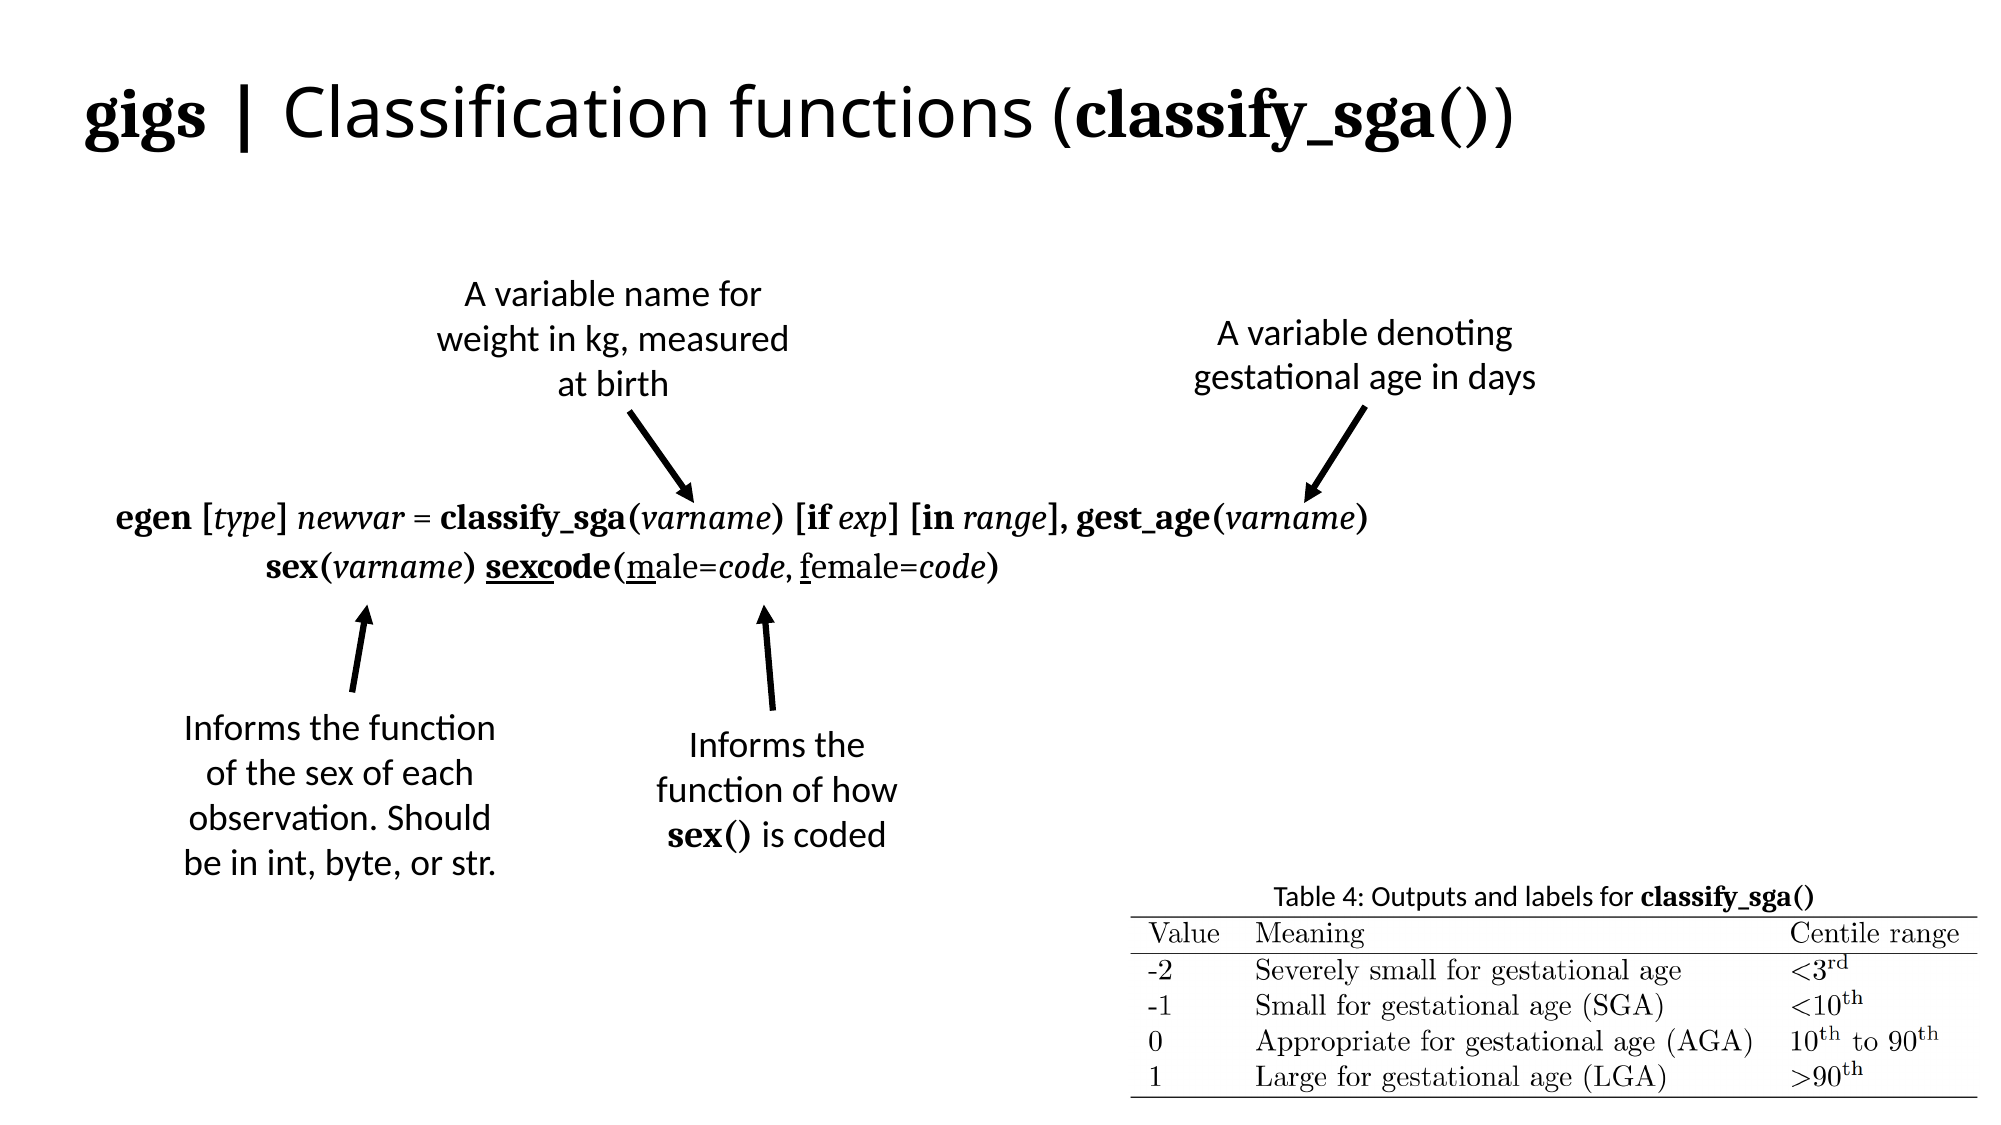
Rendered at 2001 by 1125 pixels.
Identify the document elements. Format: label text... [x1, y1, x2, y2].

list egen [type] newvar = classify_sga(varname) [if exp] [in range], gest_age(varname) sex(varname) sexcode(male=code, female=code) [68, 175, 1971, 1033]
text_box Table 4: Outputs and labels for classify_sga() [1119, 869, 1971, 920]
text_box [1176, 300, 1554, 503]
picture [1128, 914, 1980, 1099]
title gigs | Classification functions (classify_sga()) [64, 48, 1928, 174]
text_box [629, 604, 926, 845]
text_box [403, 261, 824, 503]
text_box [162, 604, 518, 893]
